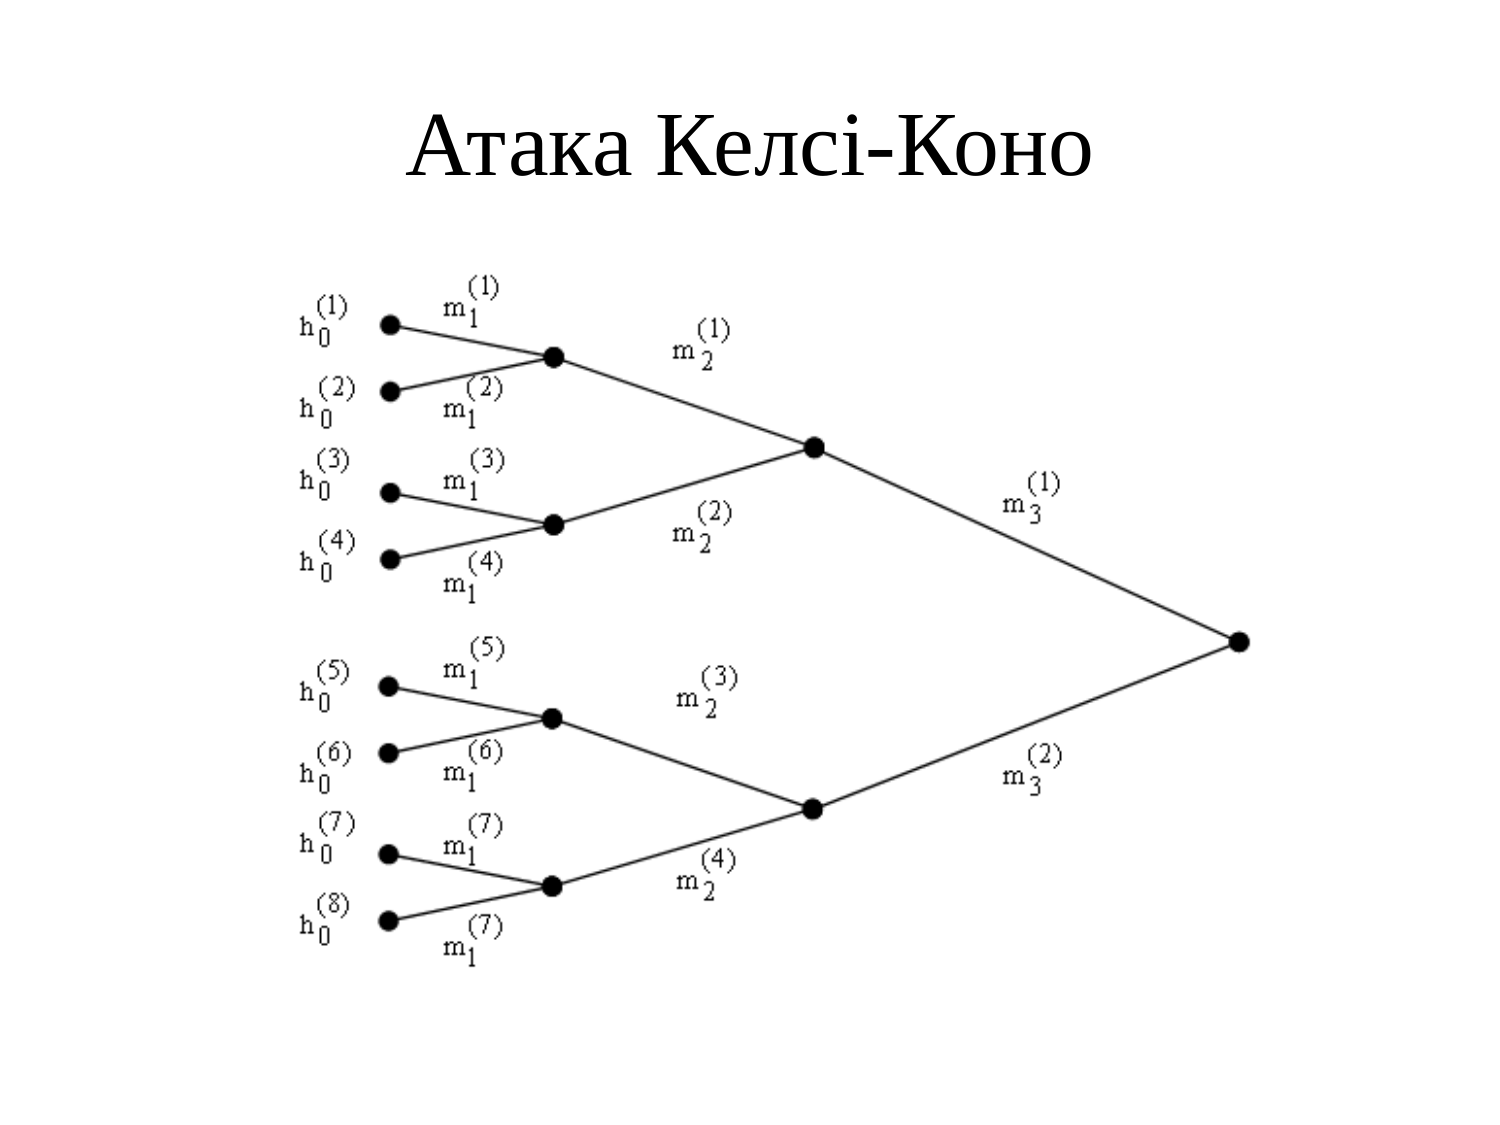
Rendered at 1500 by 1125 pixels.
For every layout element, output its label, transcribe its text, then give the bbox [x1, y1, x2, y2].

picture [287, 262, 1293, 1006]
title Атака Келсі-Коно [75, 45, 1425, 233]
